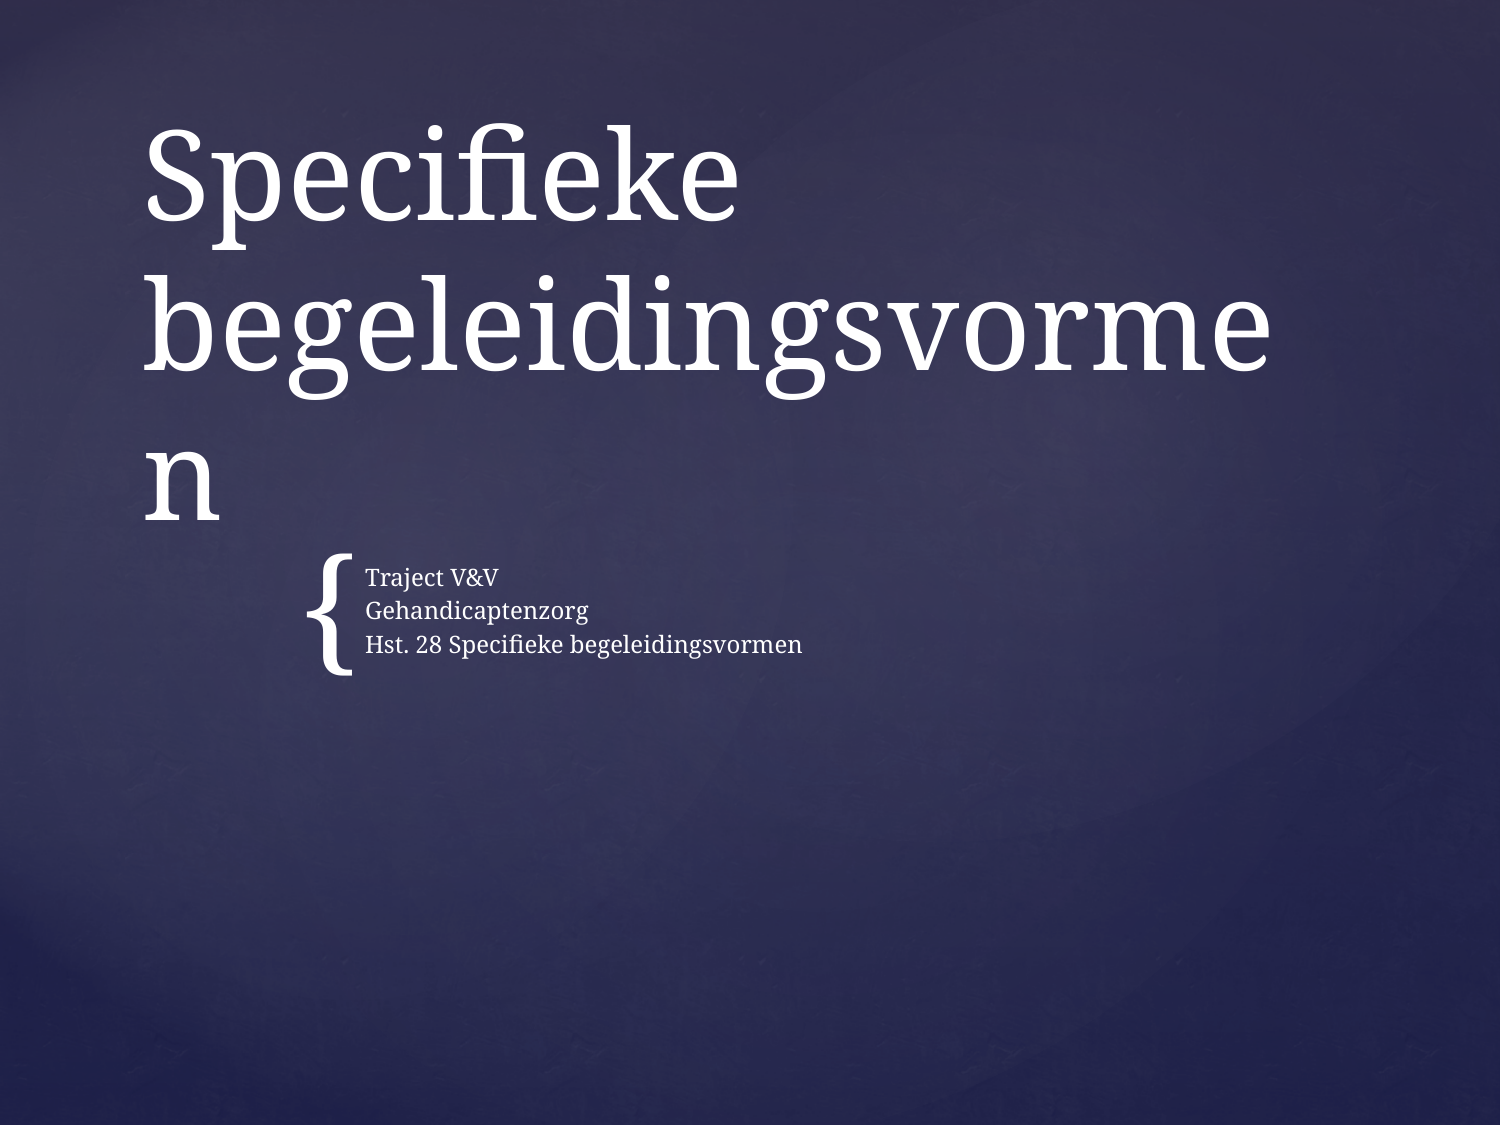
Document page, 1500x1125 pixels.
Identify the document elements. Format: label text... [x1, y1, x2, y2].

title Specifieke begeleidingsvormen [127, 200, 1365, 554]
subtitle Traject V&V Gehandicaptenzorg Hst. 28 Specifieke begeleidingsvormen [350, 553, 1363, 667]
